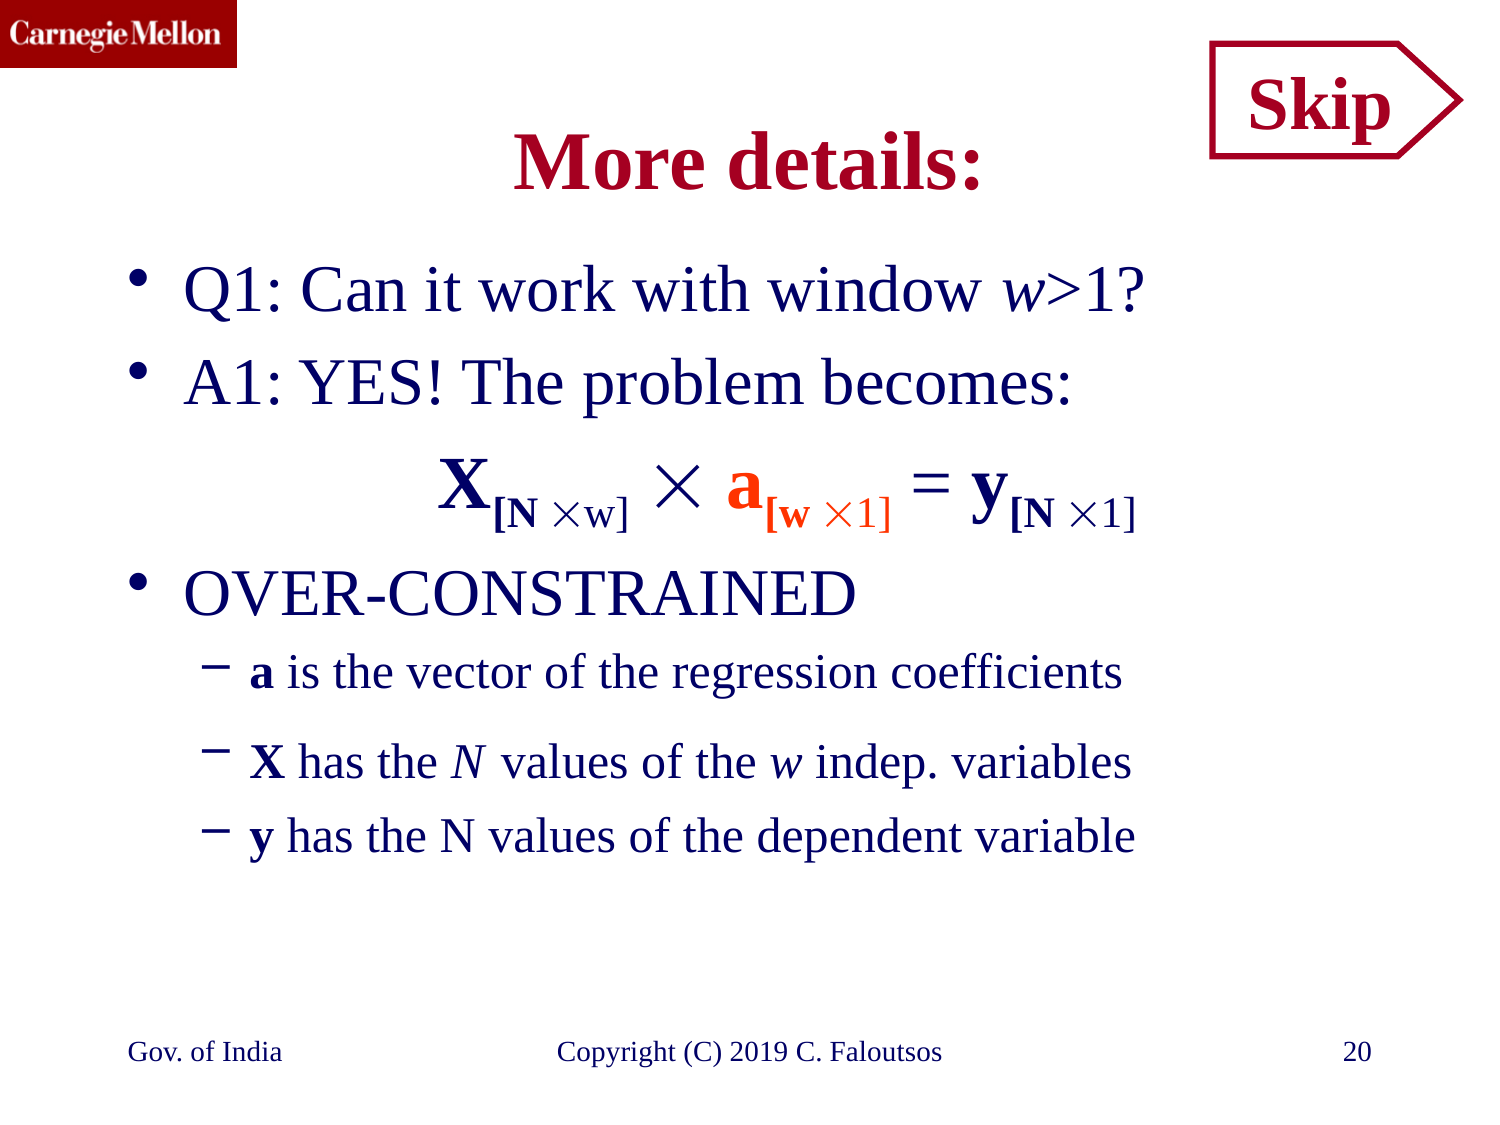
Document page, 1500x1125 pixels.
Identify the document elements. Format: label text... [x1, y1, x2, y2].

footer Copyright (C) 2019 C. Faloutsos [512, 1024, 988, 1101]
list Q1: Can it work with window w>1? A1: YES! The problem becomes: X[N w]  a[w 1] = y[N 1] OVER-CONSTRAINED a is the vector of the regression coefficients X has the N values of the w indep. variables y has the N values of the dependent variable [112, 237, 1388, 1001]
text_box Skip [1212, 43, 1460, 157]
title More details: [112, 99, 1388, 213]
slide_number 20 [1074, 1024, 1388, 1101]
slide_number Gov. of India [112, 1024, 426, 1101]
picture [0, 0, 237, 68]
